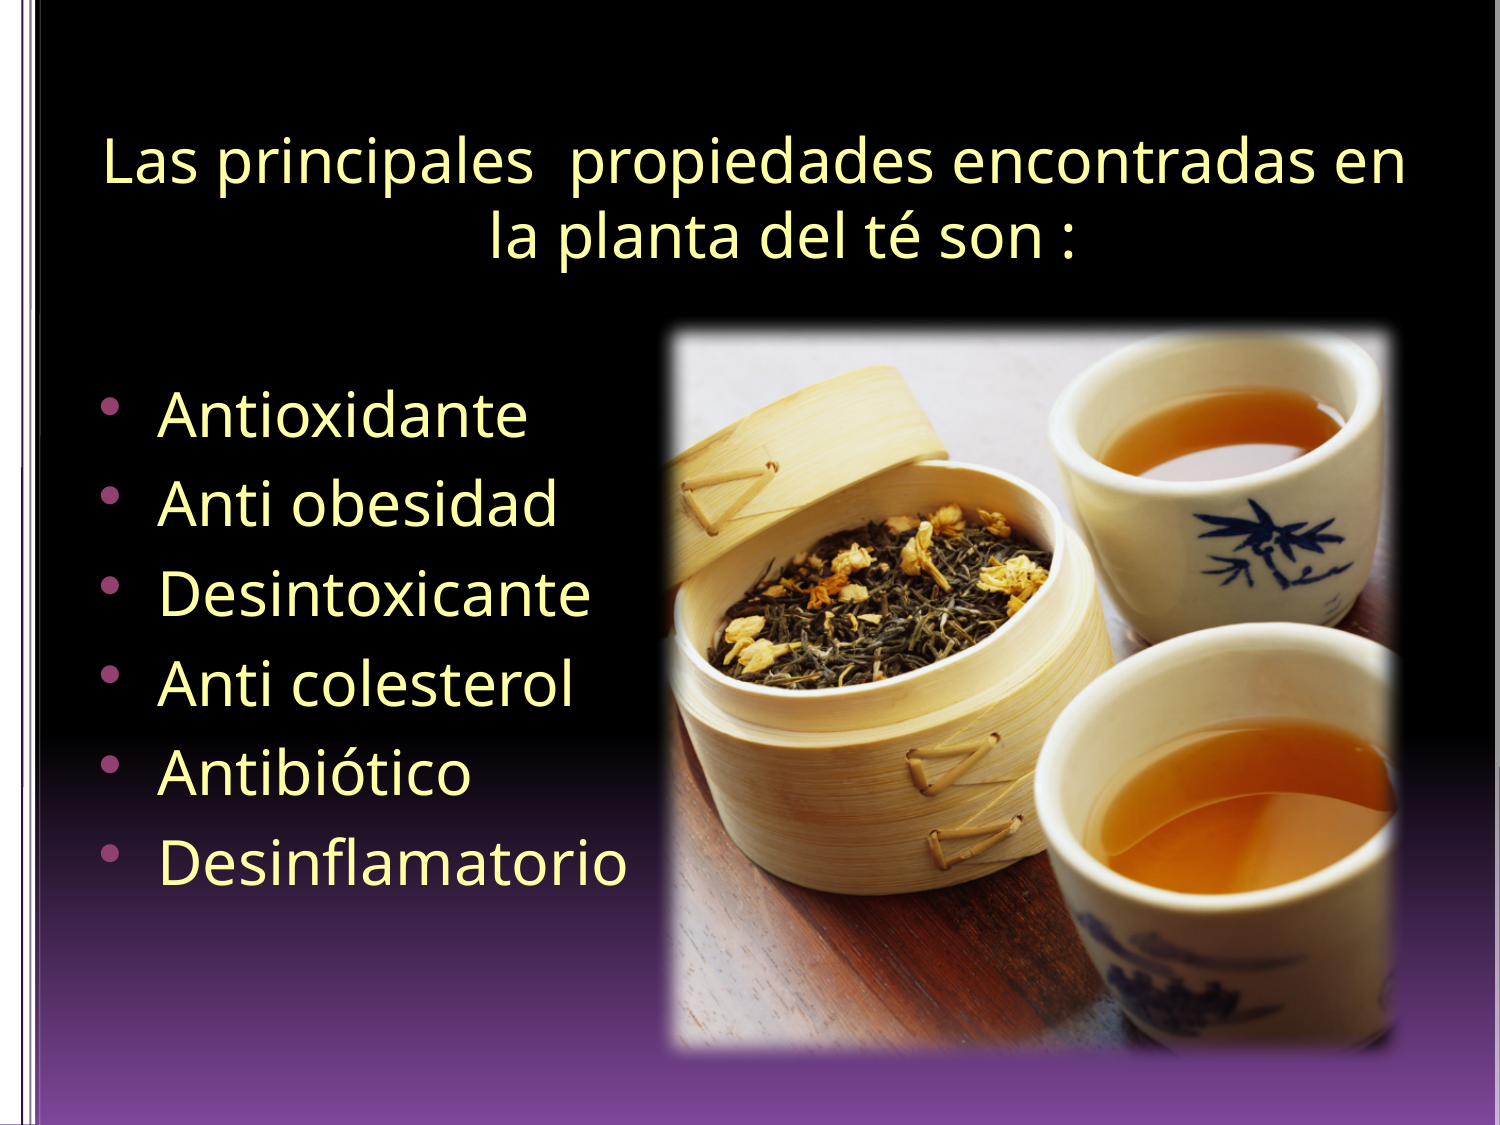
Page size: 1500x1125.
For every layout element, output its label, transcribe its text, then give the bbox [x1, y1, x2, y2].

list Las principales propiedades encontradas en la planta del té son : Antioxidante Anti obesidad Desintoxicante Anti colesterol Antibiótico Desinflamatorio [75, 113, 1425, 1005]
picture [655, 314, 1408, 1067]
